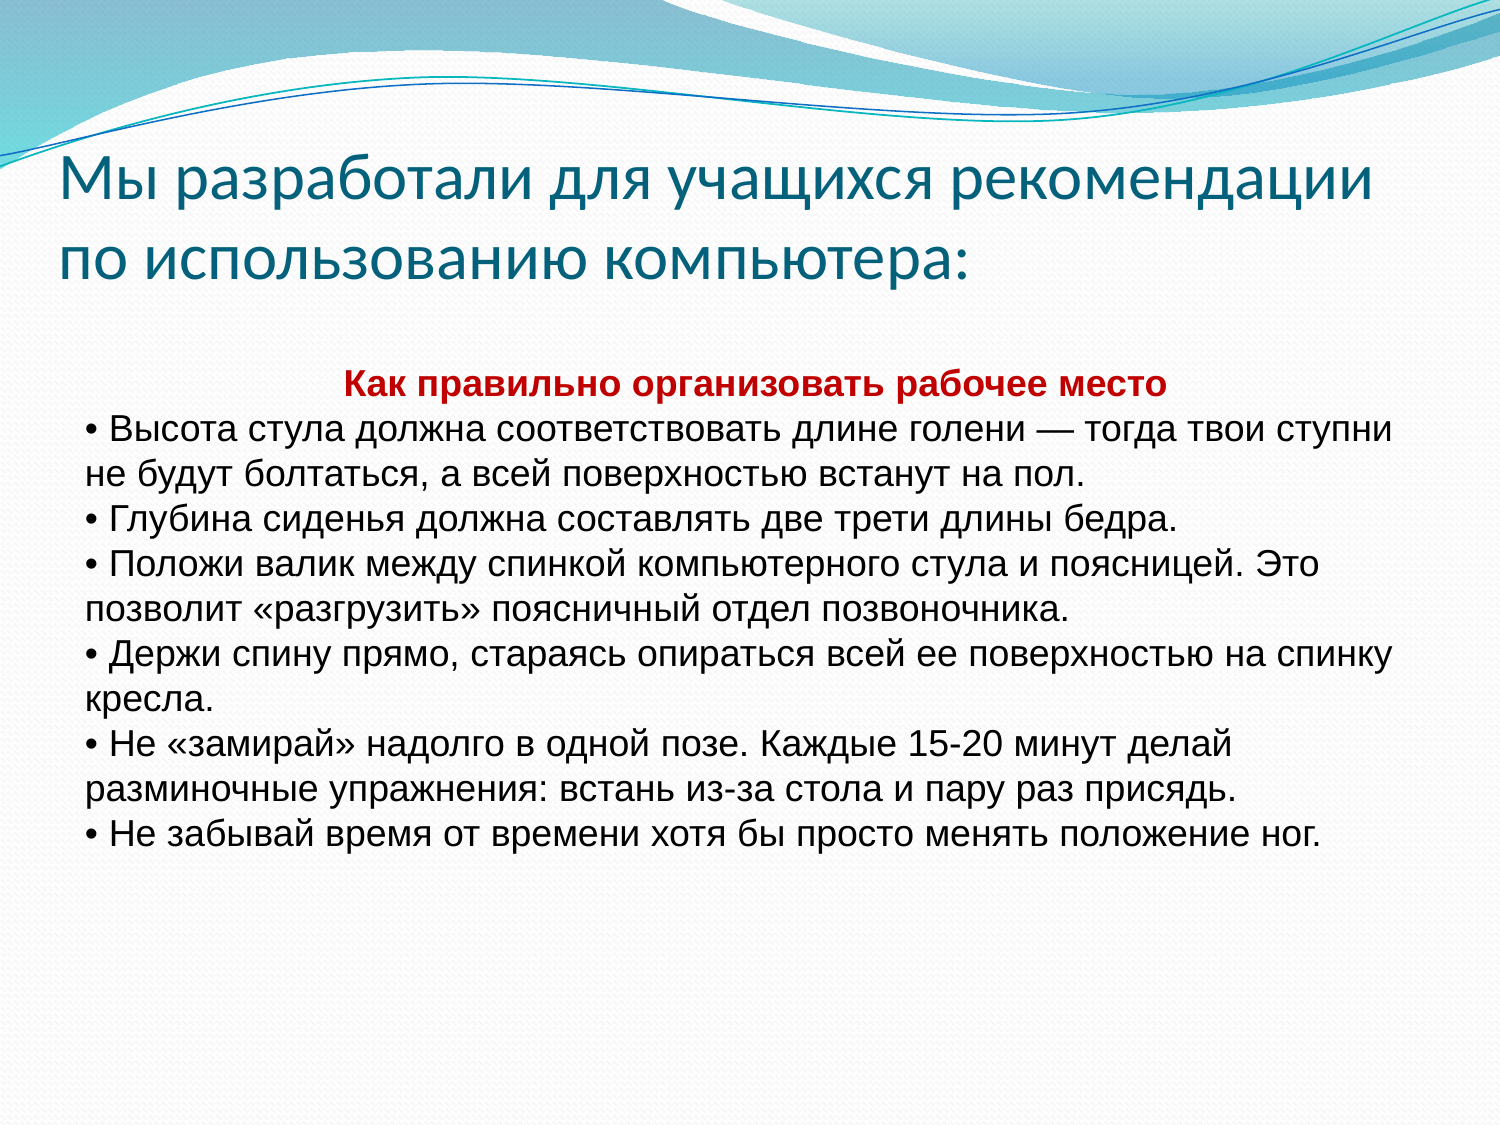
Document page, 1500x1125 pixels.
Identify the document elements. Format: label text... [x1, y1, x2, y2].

text_box Как правильно организовать рабочее место • Высота стула должна соответствовать длине голени — тогда твои ступни не будут болтаться, а всей поверхностью встанут на пол. • Глубина сиденья должна составлять две трети длины бедра. • Положи валик между спинкой компьютерного стула и поясницей. Это позволит «разгрузить» поясничный отдел позвоночника. • Держи спину прямо, стараясь опираться всей ее поверхностью на спинку кресла. • Не «замирай» надолго в одной позе. Каждые 15-20 минут делай разминочные упражнения: встань из-за стола и пару раз присядь. • Не забывай время от времени хотя бы просто менять положение ног. [70, 351, 1442, 862]
title Мы разработали для учащихся рекомендации по использованию компьютера: [58, 105, 1422, 294]
